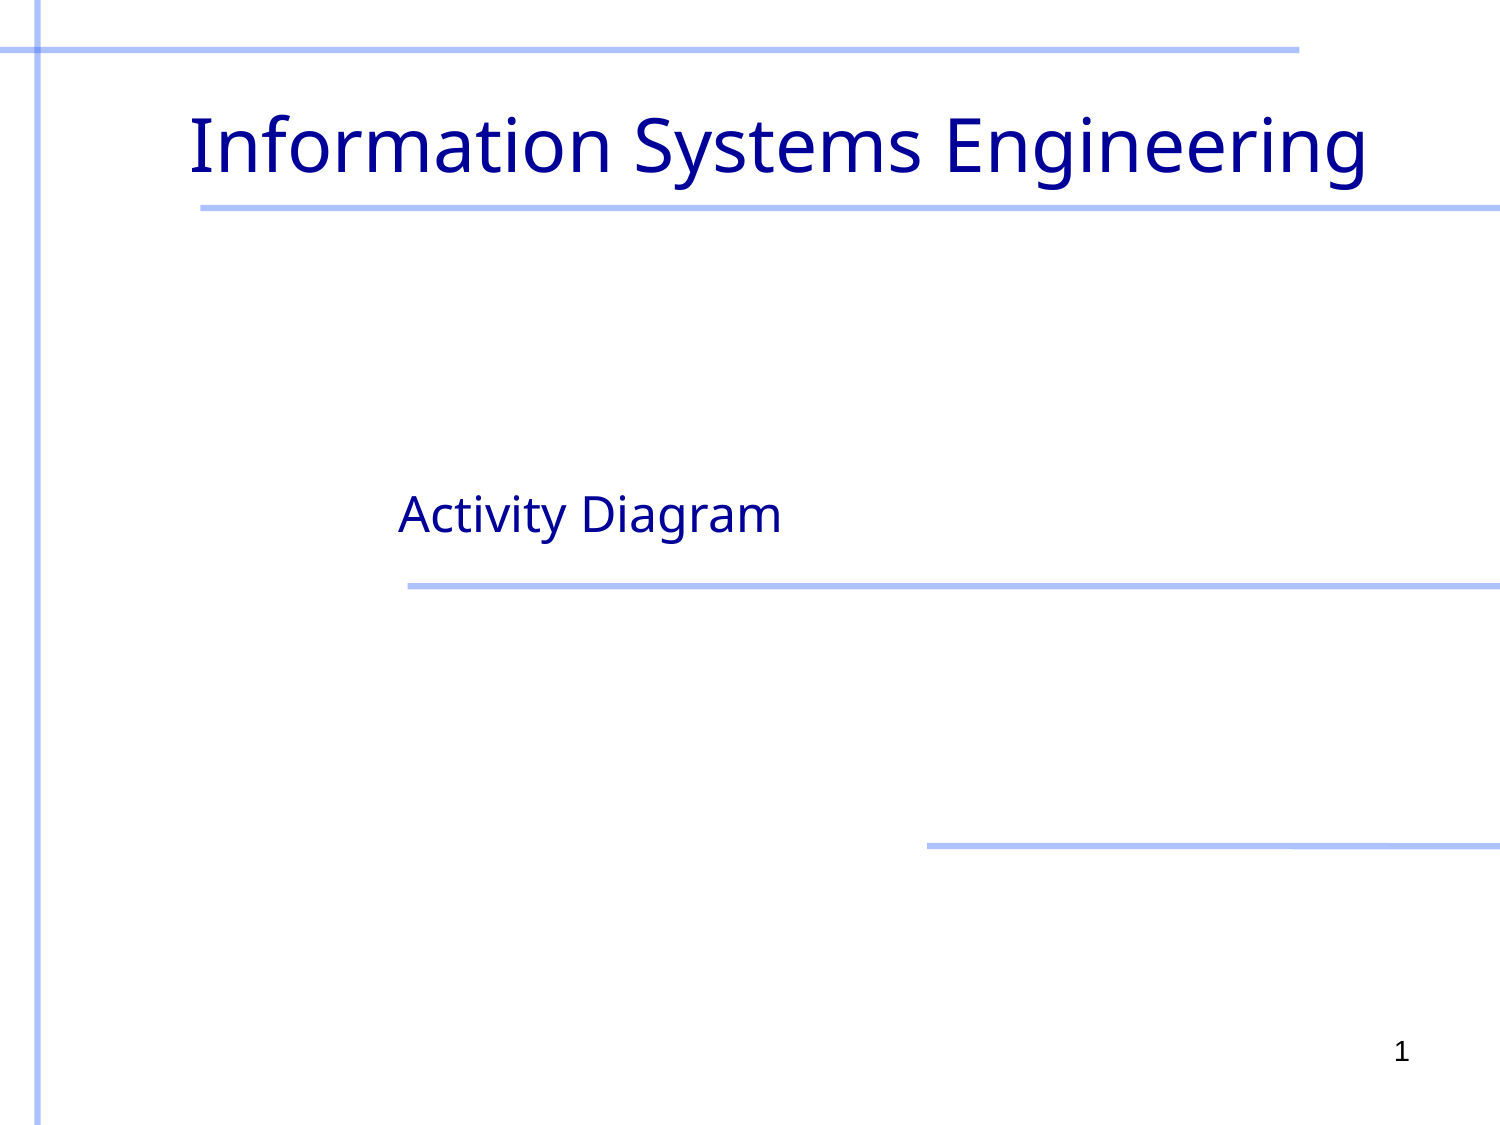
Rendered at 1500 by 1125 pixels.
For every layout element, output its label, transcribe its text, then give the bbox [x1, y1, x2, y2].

slide_number 1 [1074, 1024, 1426, 1103]
text_box Information Systems Engineering [174, 42, 1500, 195]
text_box Activity Diagram [383, 397, 1436, 550]
